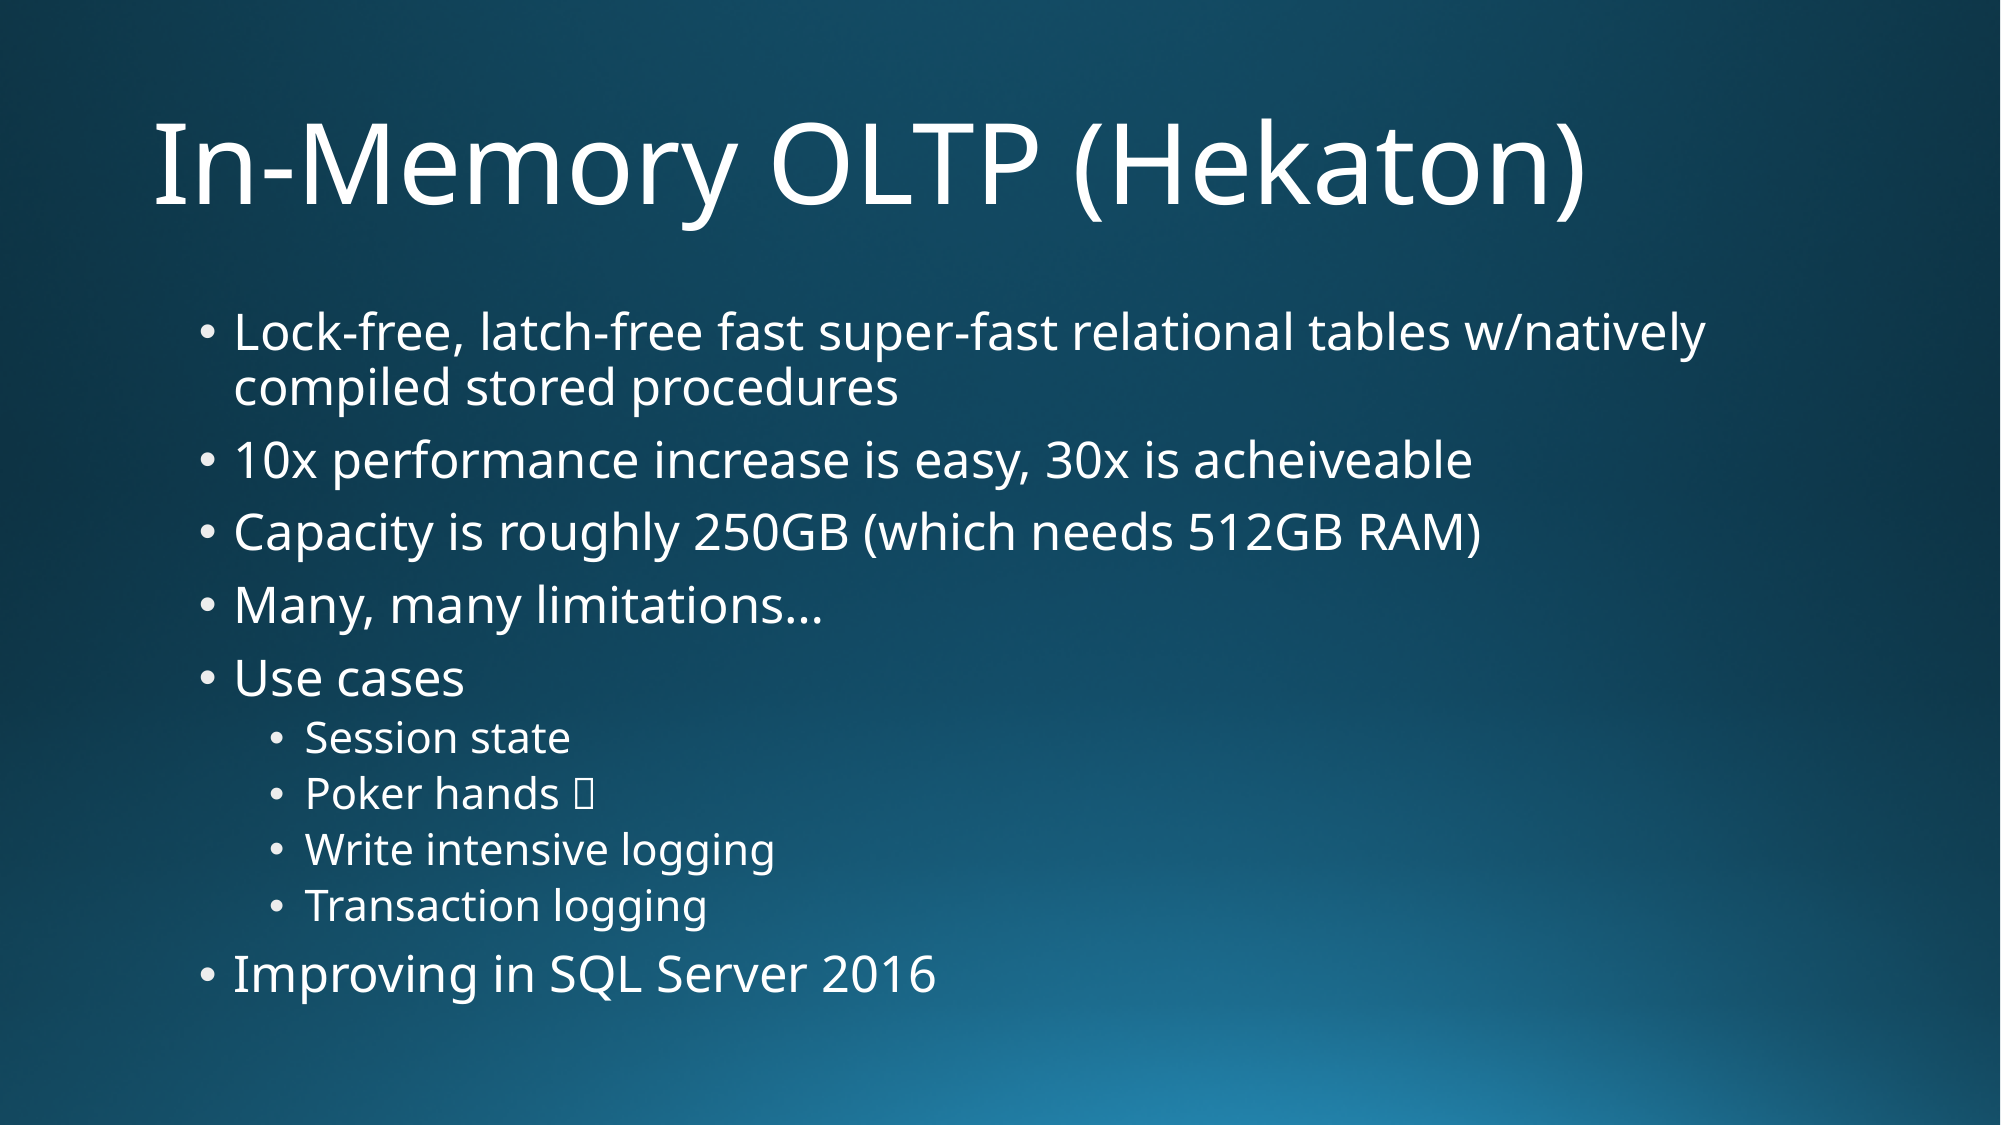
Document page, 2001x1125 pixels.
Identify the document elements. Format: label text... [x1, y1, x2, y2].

list Lock-free, latch-free fast super-fast relational tables w/natively compiled stored procedures 10x performance increase is easy, 30x is acheiveable Capacity is roughly 250GB (which needs 512GB RAM) Many, many limitations… Use cases Session state Poker hands  Write intensive logging Transaction logging Improving in SQL Server 2016 [183, 299, 1863, 1014]
title In-Memory OLTP (Hekaton) [137, 59, 1863, 278]
picture [0, 0, 2001, 1125]
